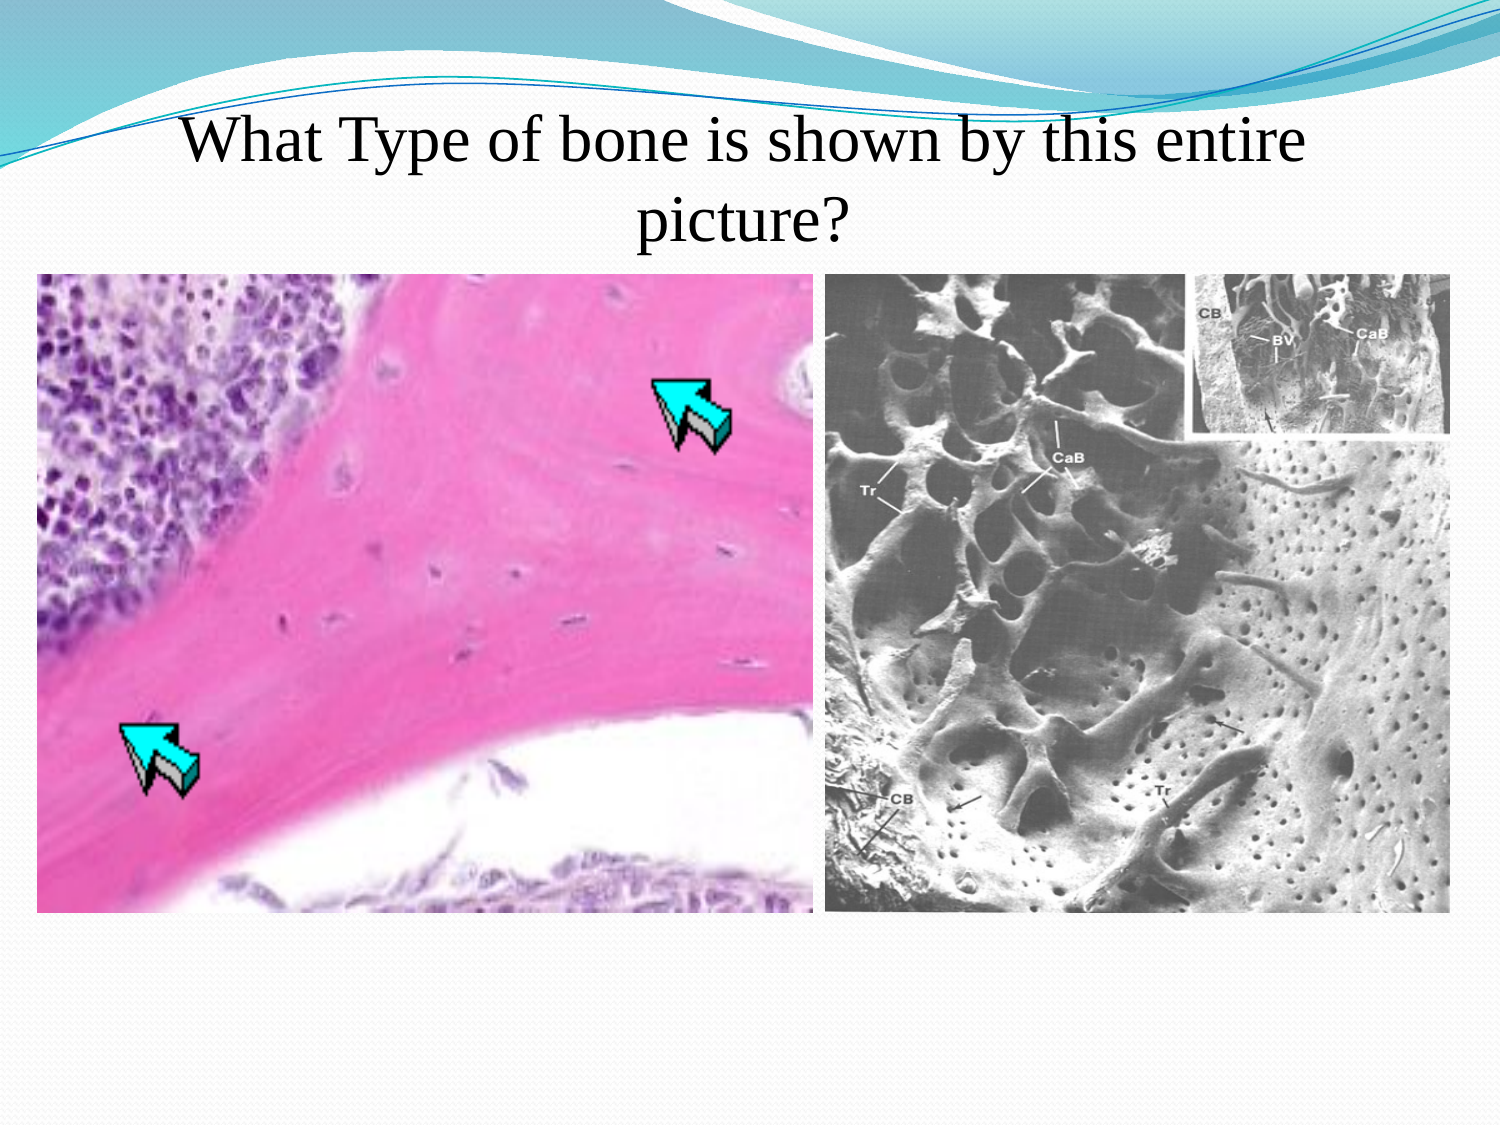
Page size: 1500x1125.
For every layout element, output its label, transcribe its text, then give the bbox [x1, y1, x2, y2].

picture [824, 274, 1451, 913]
picture [37, 274, 813, 913]
text_box What Type of bone is shown by this entire picture? [74, 87, 1413, 263]
